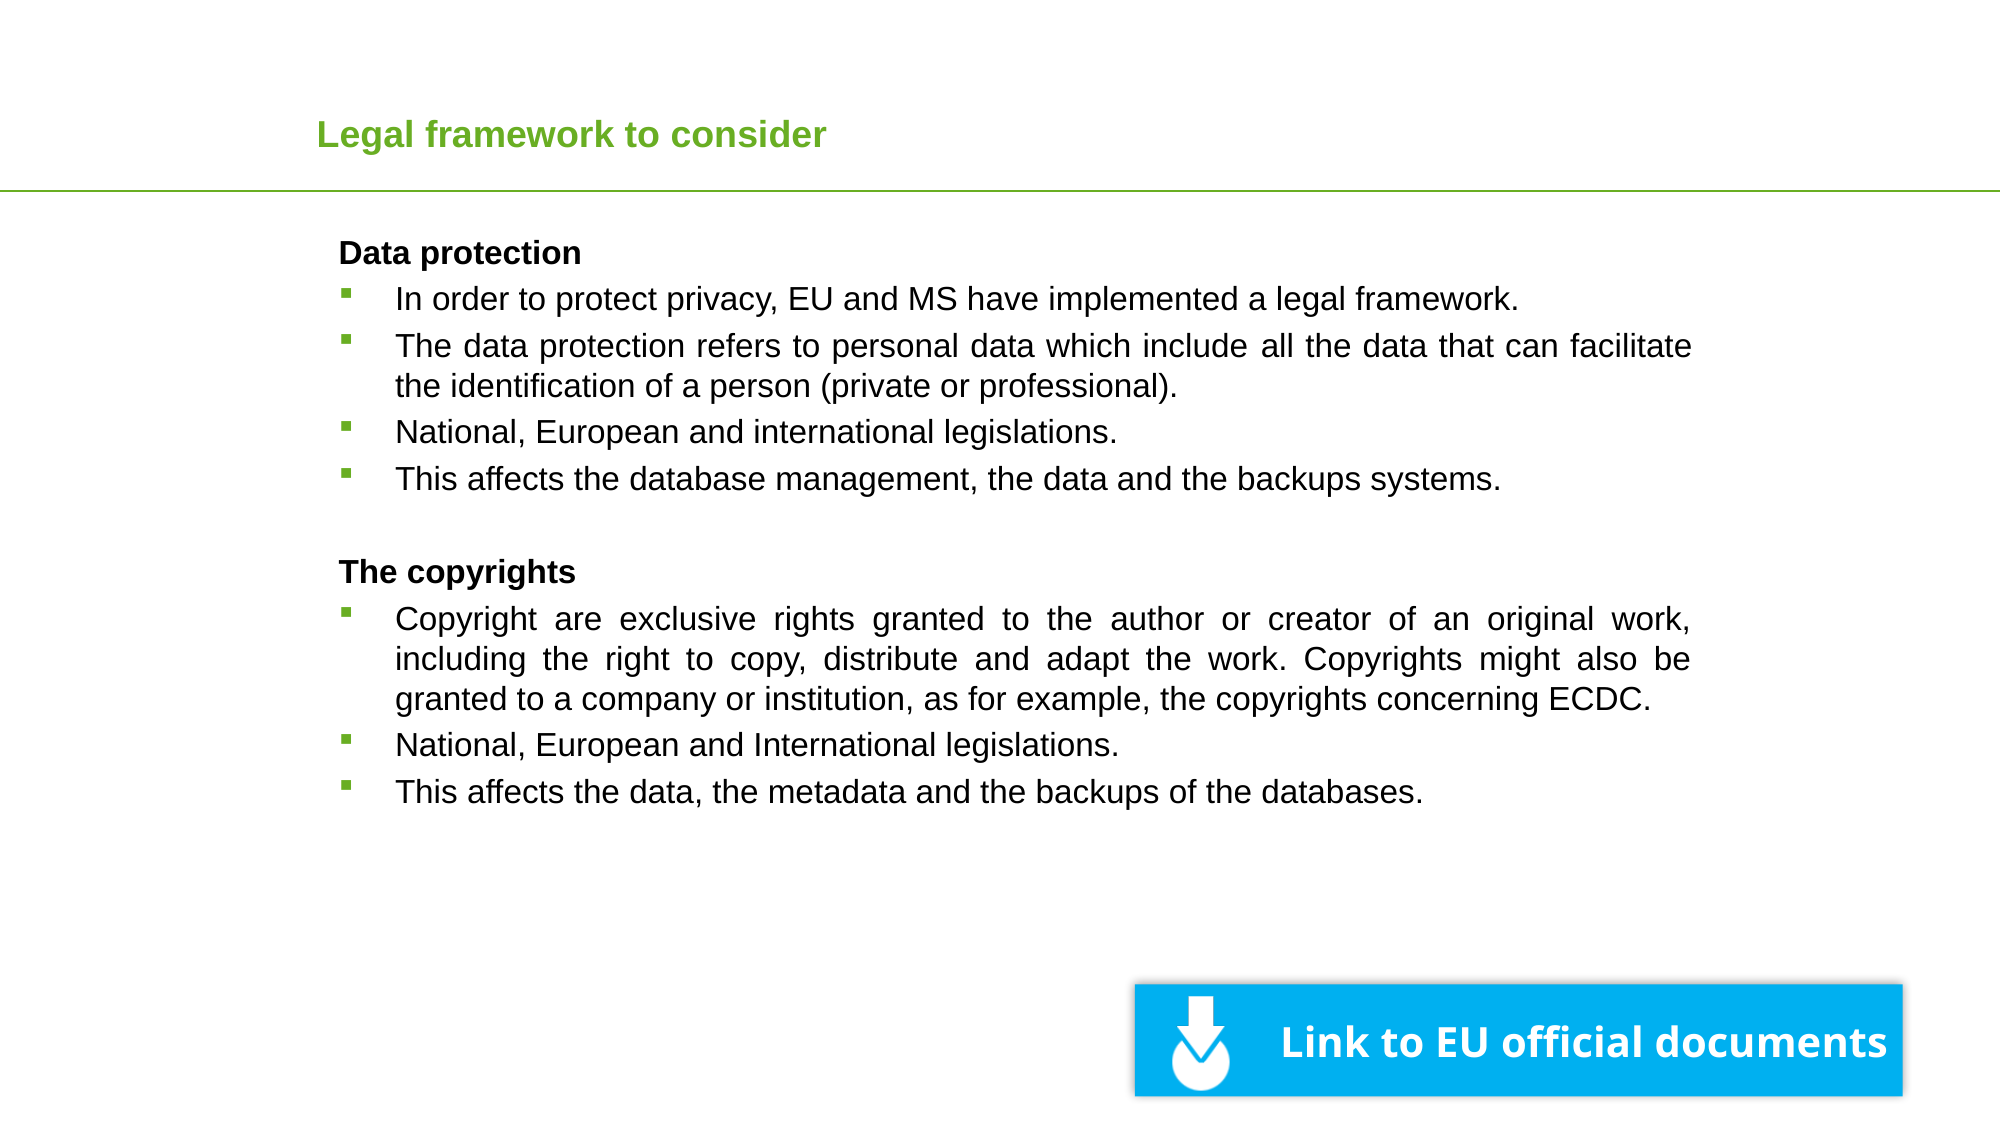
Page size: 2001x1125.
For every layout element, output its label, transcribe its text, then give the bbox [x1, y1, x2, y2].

picture [1178, 997, 1223, 1057]
text_box Data protection In order to protect privacy, EU and MS have implemented a legal framework. The data protection refers to personal data which include all the data that can facilitate the identification of a person (private or professional). National, European and international legislations. This affects the database management, the data and the backups systems. The copyrights Copyright are exclusive rights granted to the author or creator of an original work, including the right to copy, distribute and adapt the work. Copyrights might also be granted to a company or institution, as for example, the copyrights concerning ECDC. National, European and International legislations. This affects the data, the metadata and the backups of the databases. [248, 223, 1708, 1014]
text_box Legal framework to consider [301, 103, 1502, 163]
picture [1173, 1041, 1229, 1090]
text_box Link to EU official documents [1134, 984, 1903, 1097]
